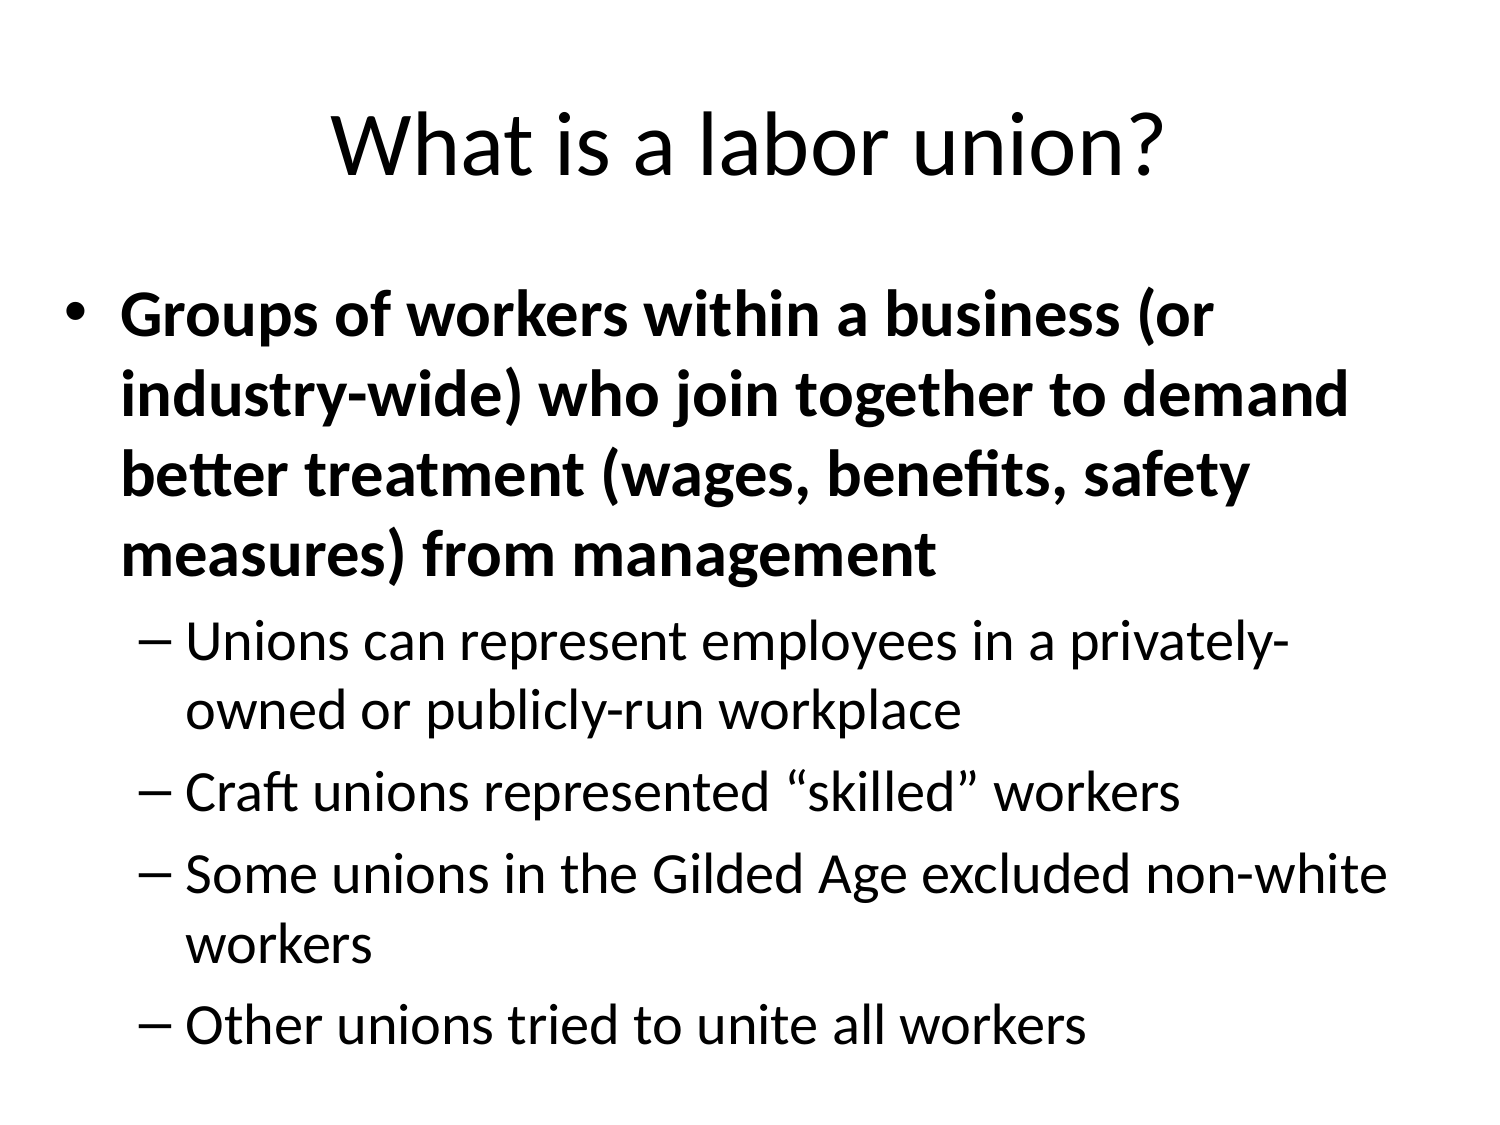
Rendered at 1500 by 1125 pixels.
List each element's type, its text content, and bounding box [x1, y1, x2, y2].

title What is a labor union? [75, 45, 1425, 233]
list Groups of workers within a business (or industry-wide) who join together to demand better treatment (wages, benefits, safety measures) from management Unions can represent employees in a privately-owned or publicly-run workplace Craft unions represented “skilled” workers Some unions in the Gilded Age excluded non-white workers Other unions tried to unite all workers [48, 262, 1452, 1094]
